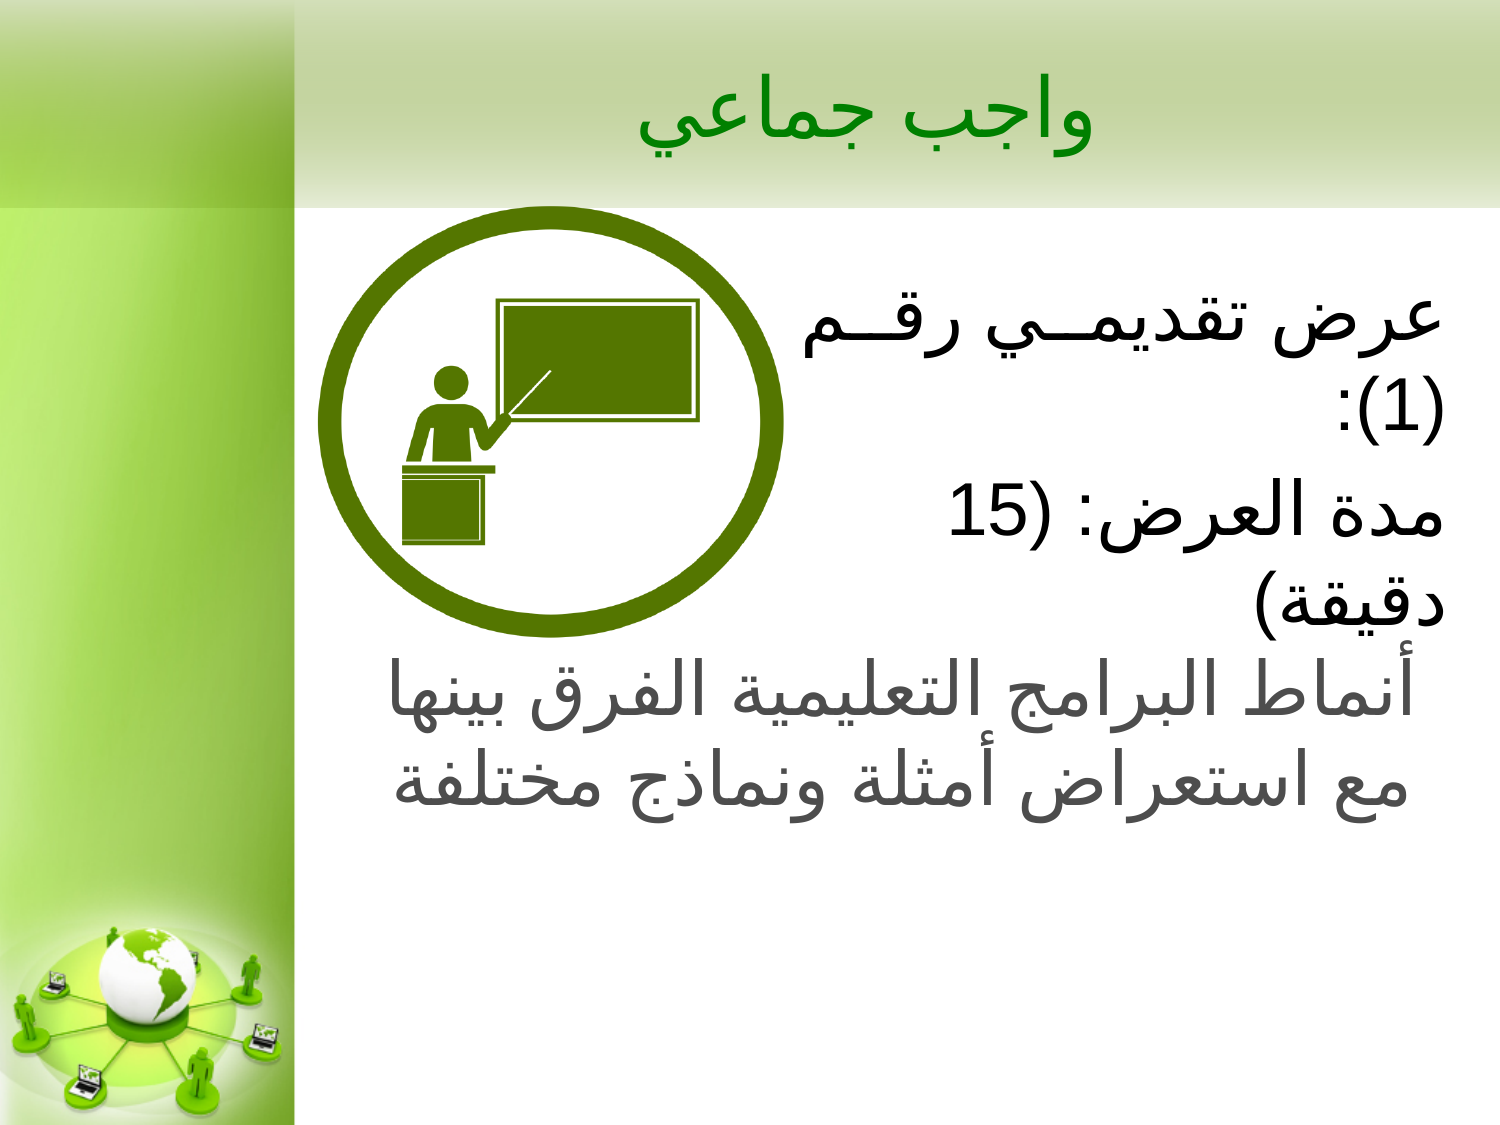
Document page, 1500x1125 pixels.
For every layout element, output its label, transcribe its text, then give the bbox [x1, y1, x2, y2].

title واجب جماعي [297, 45, 1436, 163]
text_box [0, 0, 1500, 208]
text_box أنماط البرامج التعليمية الفرق بينها مع استعراض أمثلة ونماذج مختلفة [339, 632, 1465, 828]
list عرض تقديمي رقم (1): مدة العرض: (15 دقيقة) [814, 257, 1463, 516]
picture [0, 163, 1500, 1125]
